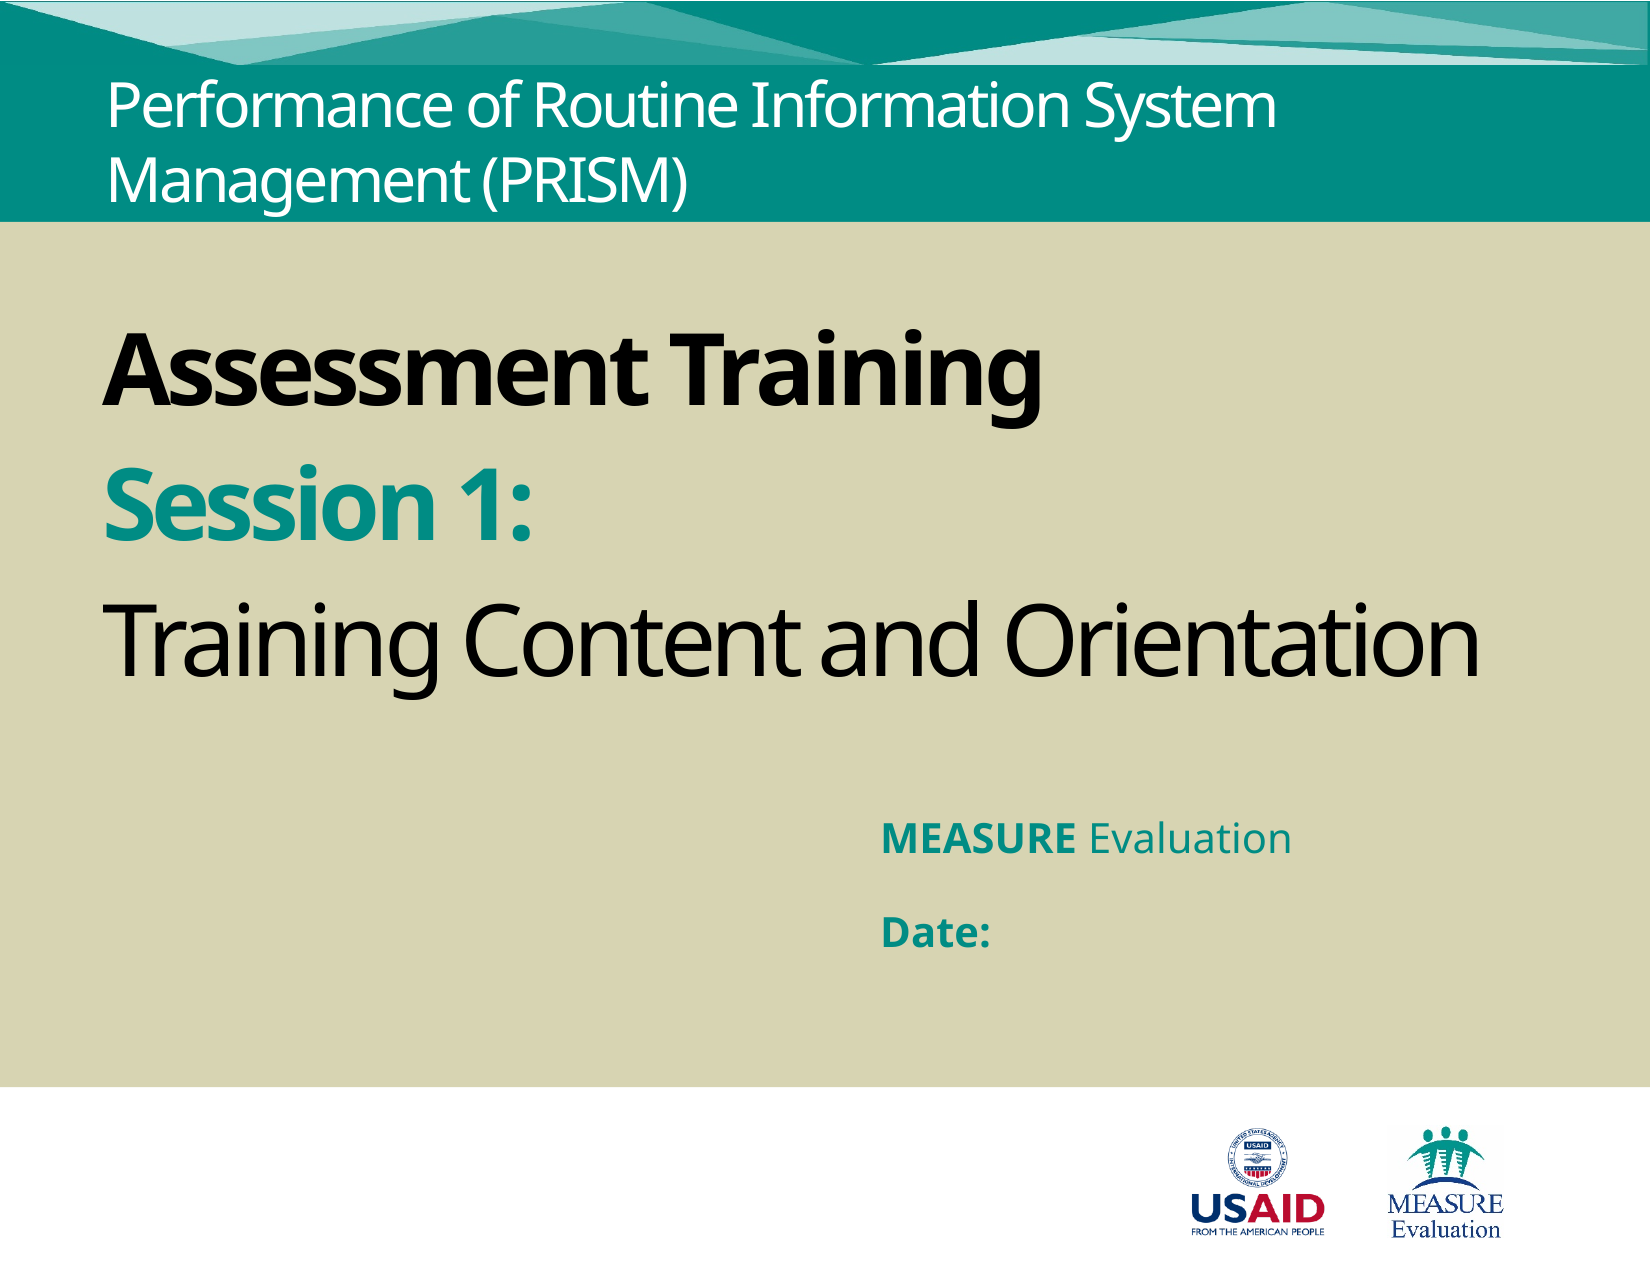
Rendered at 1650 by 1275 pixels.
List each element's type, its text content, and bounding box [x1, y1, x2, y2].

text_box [1162, 1099, 1505, 1263]
picture [0, 1, 1650, 66]
text_box MEASURE Evaluation Date: [878, 815, 1616, 956]
text_box [0, 75, 1650, 221]
text_box Performance of Routine Information System Management (PRISM) [103, 77, 1338, 215]
text_box [0, 221, 1650, 1088]
text_box Assessment Training Session 1: Training Content and Orientation [99, 290, 1563, 696]
